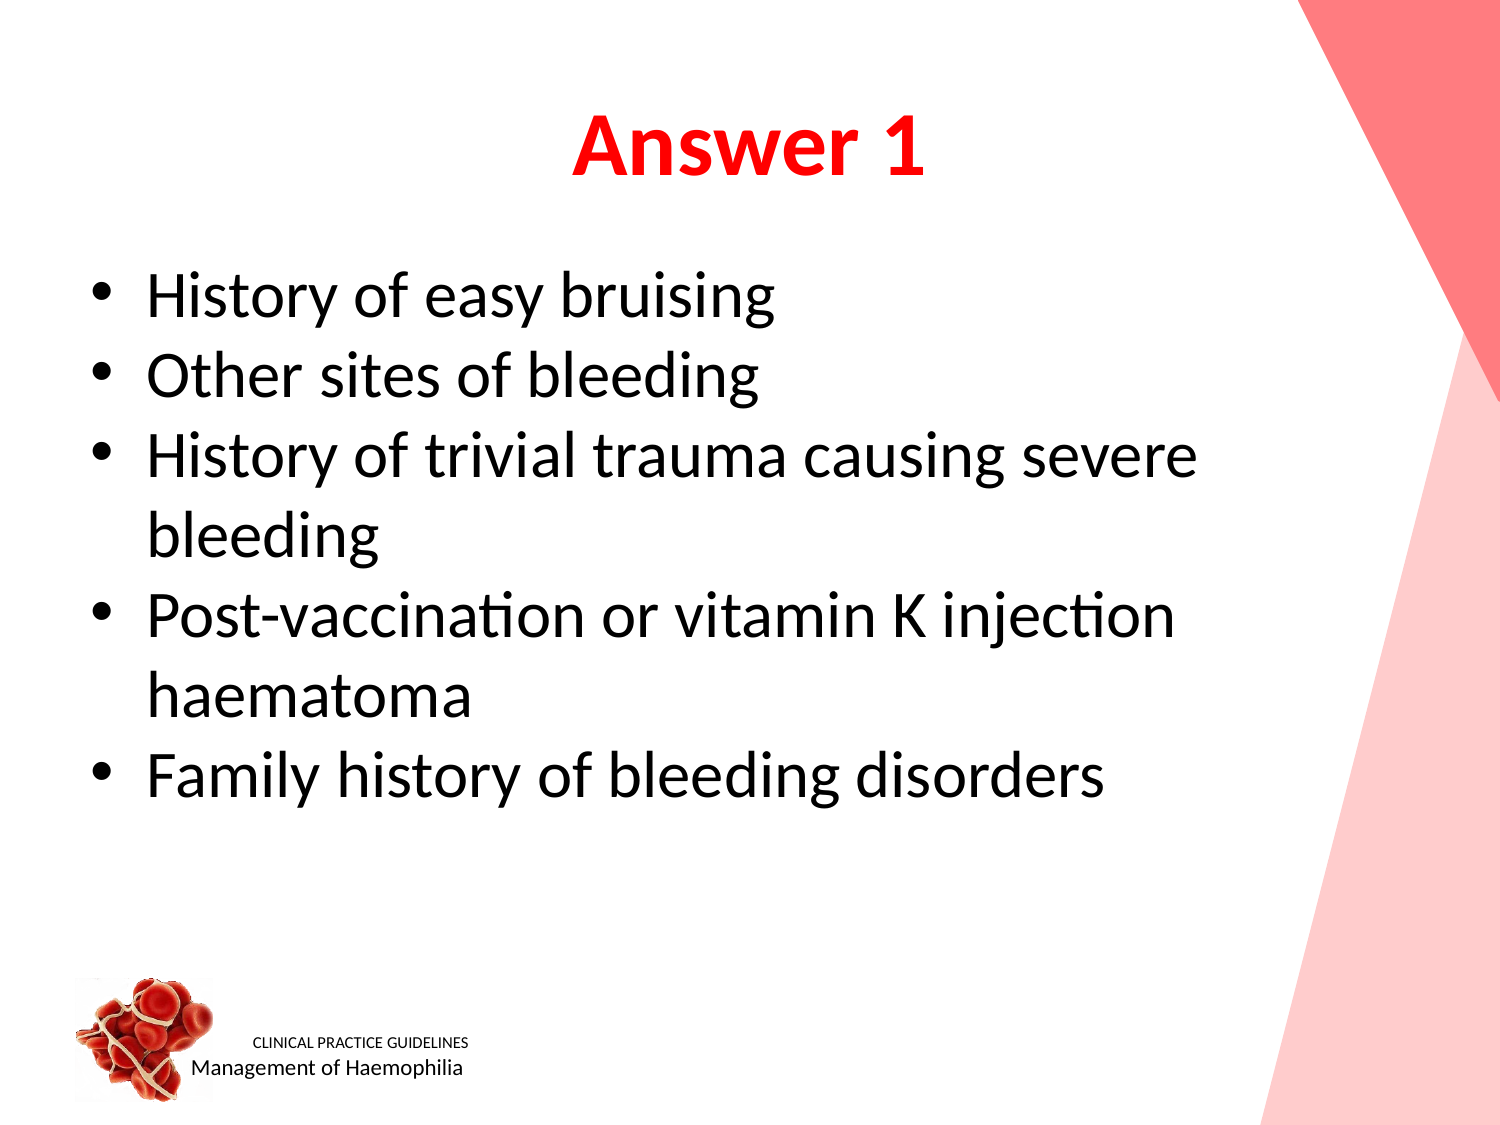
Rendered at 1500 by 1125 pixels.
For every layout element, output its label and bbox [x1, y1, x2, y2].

text_box [74, 0, 1500, 1125]
